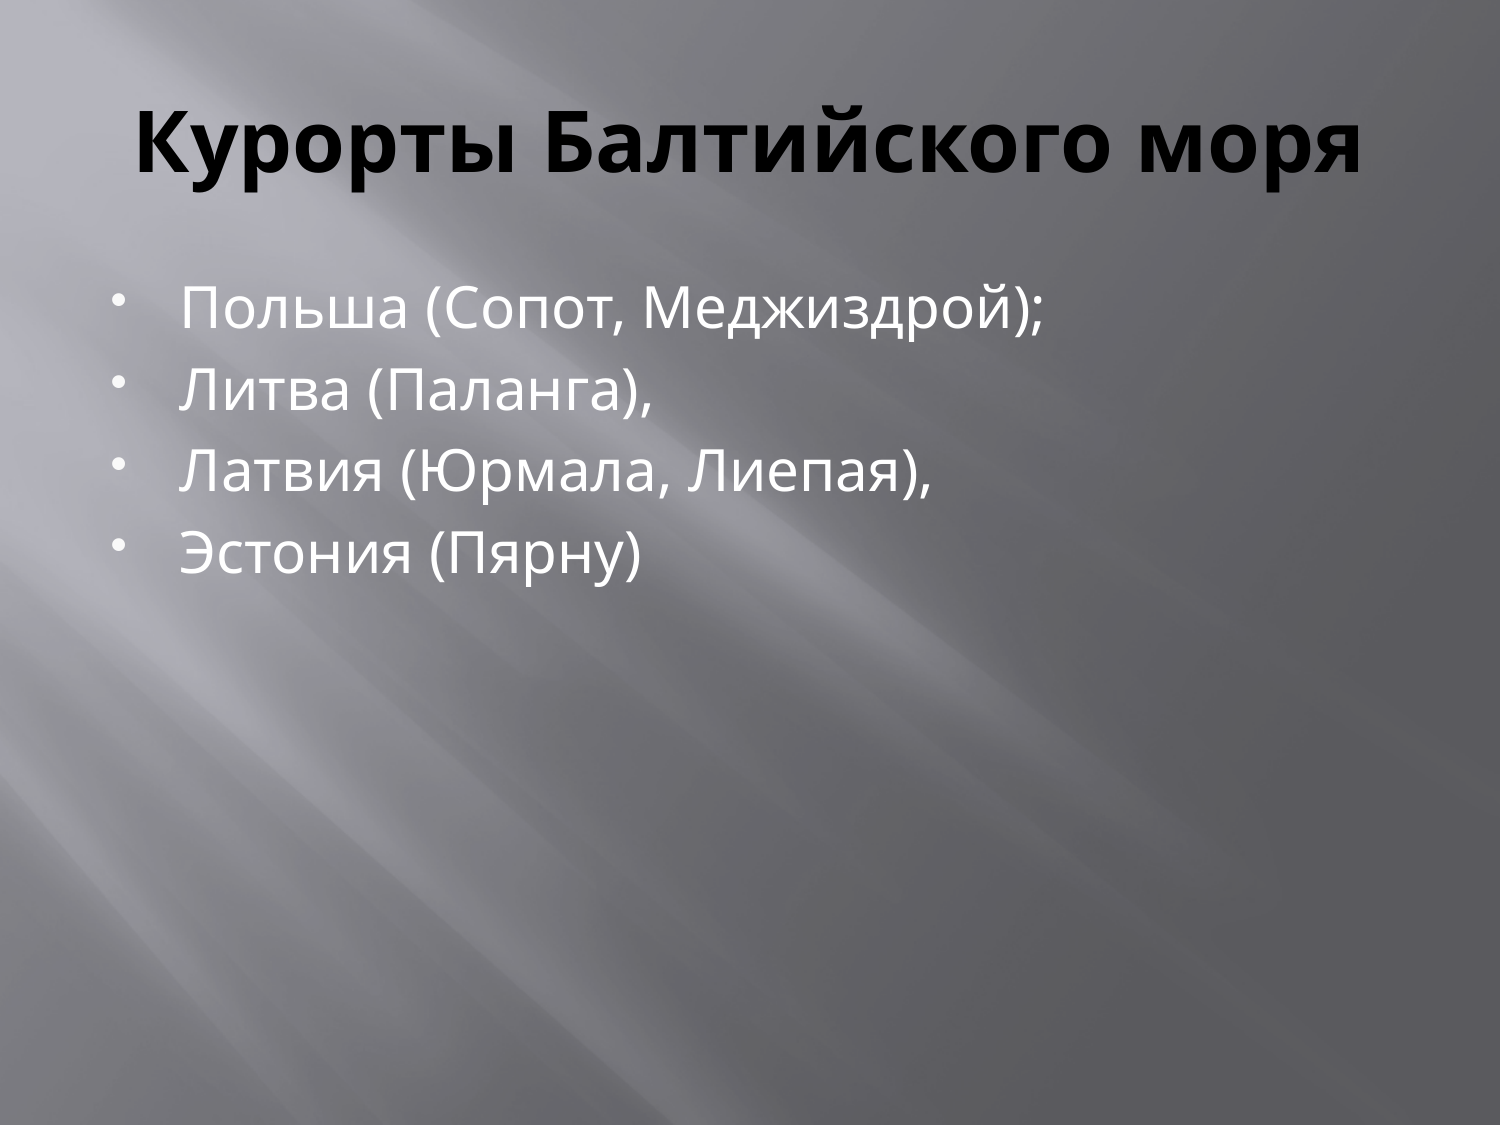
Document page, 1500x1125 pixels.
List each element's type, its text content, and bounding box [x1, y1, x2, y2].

list Польша (Сопот, Меджиздрой); Литва (Паланга), Латвия (Юрмала, Лиепая), Эстония (Пярну) [75, 262, 1425, 1035]
title Курорты Балтийского моря [75, 45, 1425, 233]
